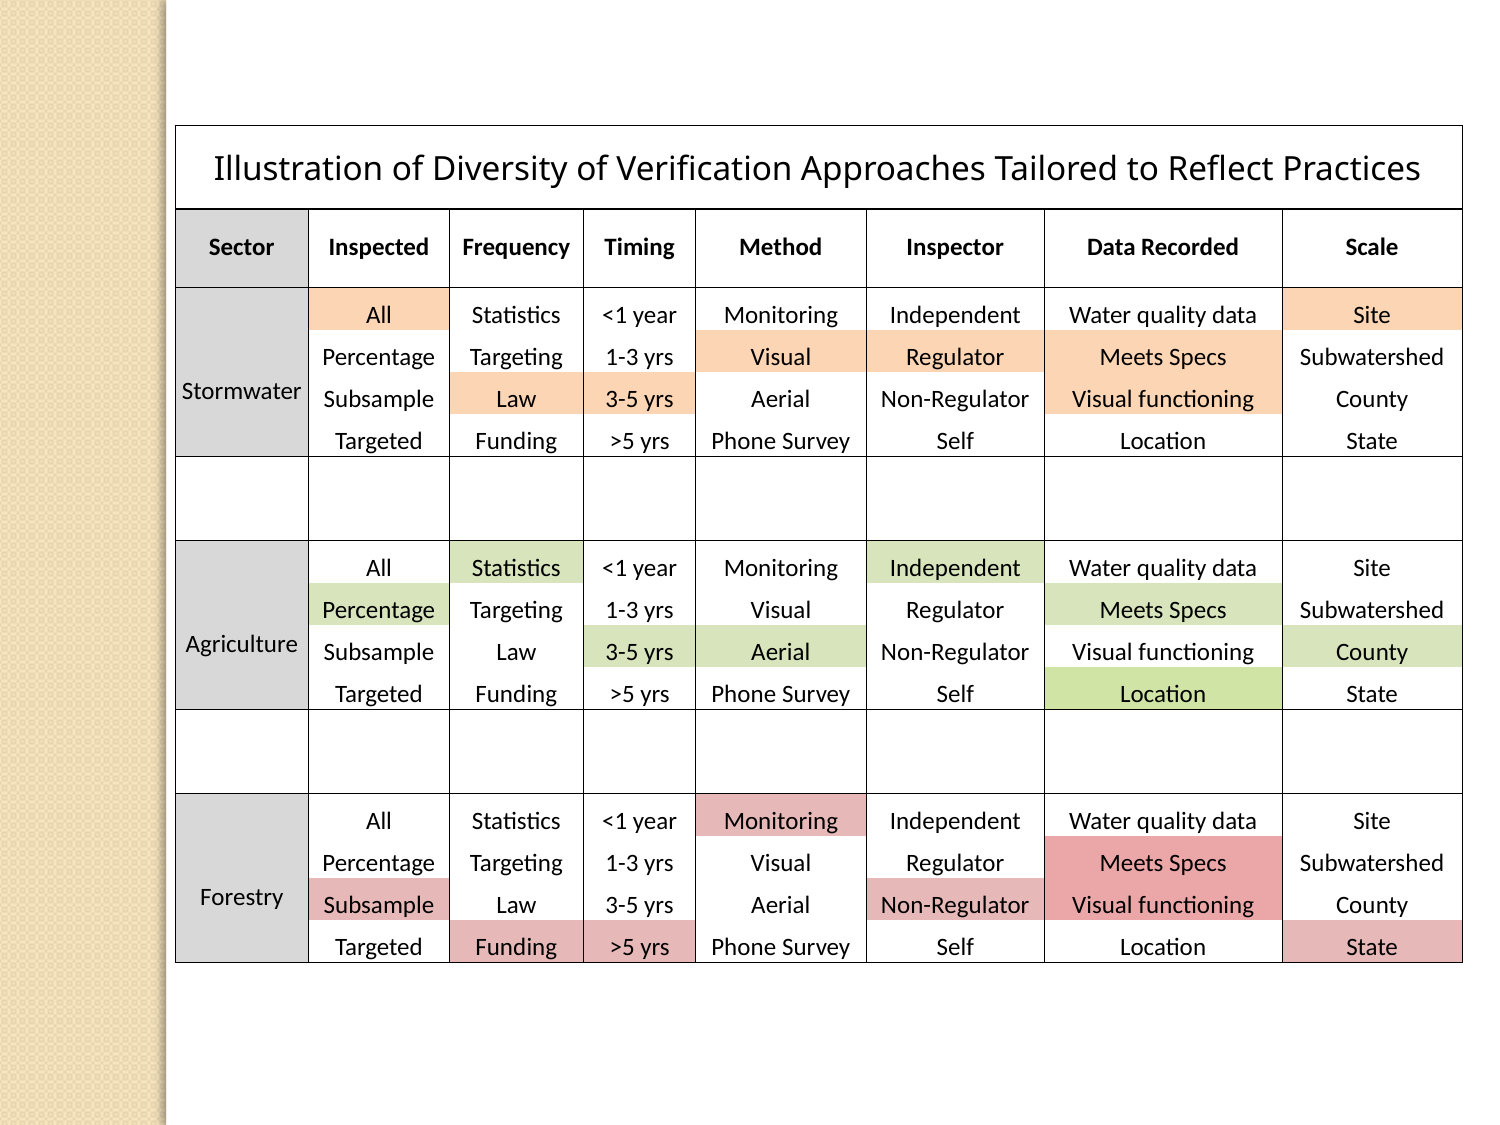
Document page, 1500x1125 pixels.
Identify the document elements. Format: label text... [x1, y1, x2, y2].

table_cell [309, 498, 449, 540]
table_cell Visual [696, 330, 866, 372]
table_cell [1283, 498, 1462, 540]
table_cell Visual [696, 836, 866, 878]
table_cell Law [450, 878, 583, 920]
table_cell [309, 710, 449, 751]
table_cell Inspected [309, 210, 449, 287]
table_cell Percentage [309, 836, 449, 878]
table_cell [450, 710, 583, 751]
table_cell Law [450, 625, 583, 667]
table_cell Independent [867, 541, 1044, 583]
table_cell Statistics [450, 541, 583, 583]
table_cell County [1283, 625, 1462, 667]
table_cell <1 year [584, 288, 695, 330]
table_cell Aerial [696, 372, 866, 414]
table_cell [176, 498, 308, 540]
table_cell Water quality data [1045, 794, 1282, 836]
table_cell Percentage [309, 583, 449, 625]
table_cell [176, 457, 308, 498]
table_cell Monitoring [696, 794, 866, 836]
table_cell <1 year [584, 794, 695, 836]
table_cell 3-5 yrs [584, 372, 695, 414]
table_cell [309, 751, 449, 793]
table_cell Forestry [176, 794, 308, 962]
table_cell 3-5 yrs [584, 878, 695, 920]
table_cell Monitoring [696, 541, 866, 583]
table_cell Targeted [309, 667, 449, 709]
table_cell Data Recorded [1045, 210, 1282, 287]
table_cell Independent [867, 794, 1044, 836]
table_cell Monitoring [696, 288, 866, 330]
table_cell Water quality data [1045, 288, 1282, 330]
table_cell Self [867, 667, 1044, 709]
table_cell Phone Survey [696, 920, 866, 962]
table_cell <1 year [584, 541, 695, 583]
table_cell [696, 498, 866, 540]
table_cell [696, 751, 866, 793]
table_cell [1283, 710, 1462, 751]
table_cell State [1283, 920, 1462, 962]
table_cell [696, 457, 866, 498]
table_cell Regulator [867, 583, 1044, 625]
table_cell [867, 457, 1044, 498]
table_cell [1045, 710, 1282, 751]
table_header Illustration of Diversity of Verification Approaches Tailored to Reflect Practices [176, 126, 1462, 208]
table_cell Regulator [867, 330, 1044, 372]
table_cell Non-Regulator [867, 625, 1044, 667]
table_cell Visual functioning [1045, 625, 1282, 667]
table_cell State [1283, 414, 1462, 456]
table_cell Subsample [309, 372, 449, 414]
table_cell Inspector [867, 210, 1044, 287]
table_cell Percentage [309, 330, 449, 372]
table_cell 1-3 yrs [584, 836, 695, 878]
table_cell Non-Regulator [867, 372, 1044, 414]
table_cell All [309, 288, 449, 330]
table_cell [1045, 498, 1282, 540]
table_cell [696, 710, 866, 751]
table_cell Aerial [696, 878, 866, 920]
table_cell Subsample [309, 878, 449, 920]
table_cell Subwatershed [1283, 330, 1462, 372]
table_cell [867, 710, 1044, 751]
table_cell Self [867, 414, 1044, 456]
table_cell >5 yrs [584, 414, 695, 456]
table_cell [867, 498, 1044, 540]
table_cell [1045, 751, 1282, 793]
table_cell Subwatershed [1283, 836, 1462, 878]
table_cell Aerial [696, 625, 866, 667]
table_cell Targeting [450, 330, 583, 372]
table_cell Meets Specs [1045, 836, 1282, 878]
table_cell [176, 710, 308, 751]
table_cell Visual functioning [1045, 878, 1282, 920]
table_cell All [309, 541, 449, 583]
table_cell Agriculture [176, 541, 308, 709]
table_cell 1-3 yrs [584, 583, 695, 625]
table_cell Law [450, 372, 583, 414]
table_cell Frequency [450, 210, 583, 287]
table_cell Visual [696, 583, 866, 625]
table_cell Meets Specs [1045, 583, 1282, 625]
table_cell Funding [450, 920, 583, 962]
table_cell [584, 710, 695, 751]
table_cell Site [1283, 288, 1462, 330]
table_cell [584, 751, 695, 793]
table_cell 1-3 yrs [584, 330, 695, 372]
table_cell Statistics [450, 794, 583, 836]
table_cell [867, 751, 1044, 793]
table_cell [450, 457, 583, 498]
table_cell [1283, 457, 1462, 498]
table_cell Targeting [450, 583, 583, 625]
table_cell Statistics [450, 288, 583, 330]
table_cell Subsample [309, 625, 449, 667]
table_cell County [1283, 372, 1462, 414]
table_cell Subwatershed [1283, 583, 1462, 625]
table_cell Funding [450, 414, 583, 456]
table_cell Targeted [309, 414, 449, 456]
table_cell Non-Regulator [867, 878, 1044, 920]
table_cell [450, 498, 583, 540]
table_cell Targeting [450, 836, 583, 878]
table_cell Sector [176, 210, 308, 287]
table_cell Scale [1283, 210, 1462, 287]
table_cell >5 yrs [584, 920, 695, 962]
table_cell Timing [584, 210, 695, 287]
table_cell Funding [450, 667, 583, 709]
table_cell State [1283, 667, 1462, 709]
table_cell Water quality data [1045, 541, 1282, 583]
table_cell [309, 457, 449, 498]
table_cell Location [1045, 414, 1282, 456]
table_cell Stormwater [176, 288, 308, 456]
table_cell Independent [867, 288, 1044, 330]
table_cell All [309, 794, 449, 836]
table_cell [1045, 457, 1282, 498]
table_cell Self [867, 920, 1044, 962]
table_cell [176, 751, 308, 793]
table_cell [584, 498, 695, 540]
table_cell County [1283, 878, 1462, 920]
table_cell [584, 457, 695, 498]
table_cell Location [1045, 920, 1282, 962]
table_cell Phone Survey [696, 667, 866, 709]
table_cell [1283, 751, 1462, 793]
table_cell Phone Survey [696, 414, 866, 456]
table_cell Meets Specs [1045, 330, 1282, 372]
table_cell 3-5 yrs [584, 625, 695, 667]
table_cell Targeted [309, 920, 449, 962]
table_cell Site [1283, 541, 1462, 583]
table_cell Regulator [867, 836, 1044, 878]
table_cell >5 yrs [584, 667, 695, 709]
table_cell Location [1045, 667, 1282, 709]
table_cell Site [1283, 794, 1462, 836]
table_cell Method [696, 210, 866, 287]
table_cell [450, 751, 583, 793]
table_cell Visual functioning [1045, 372, 1282, 414]
